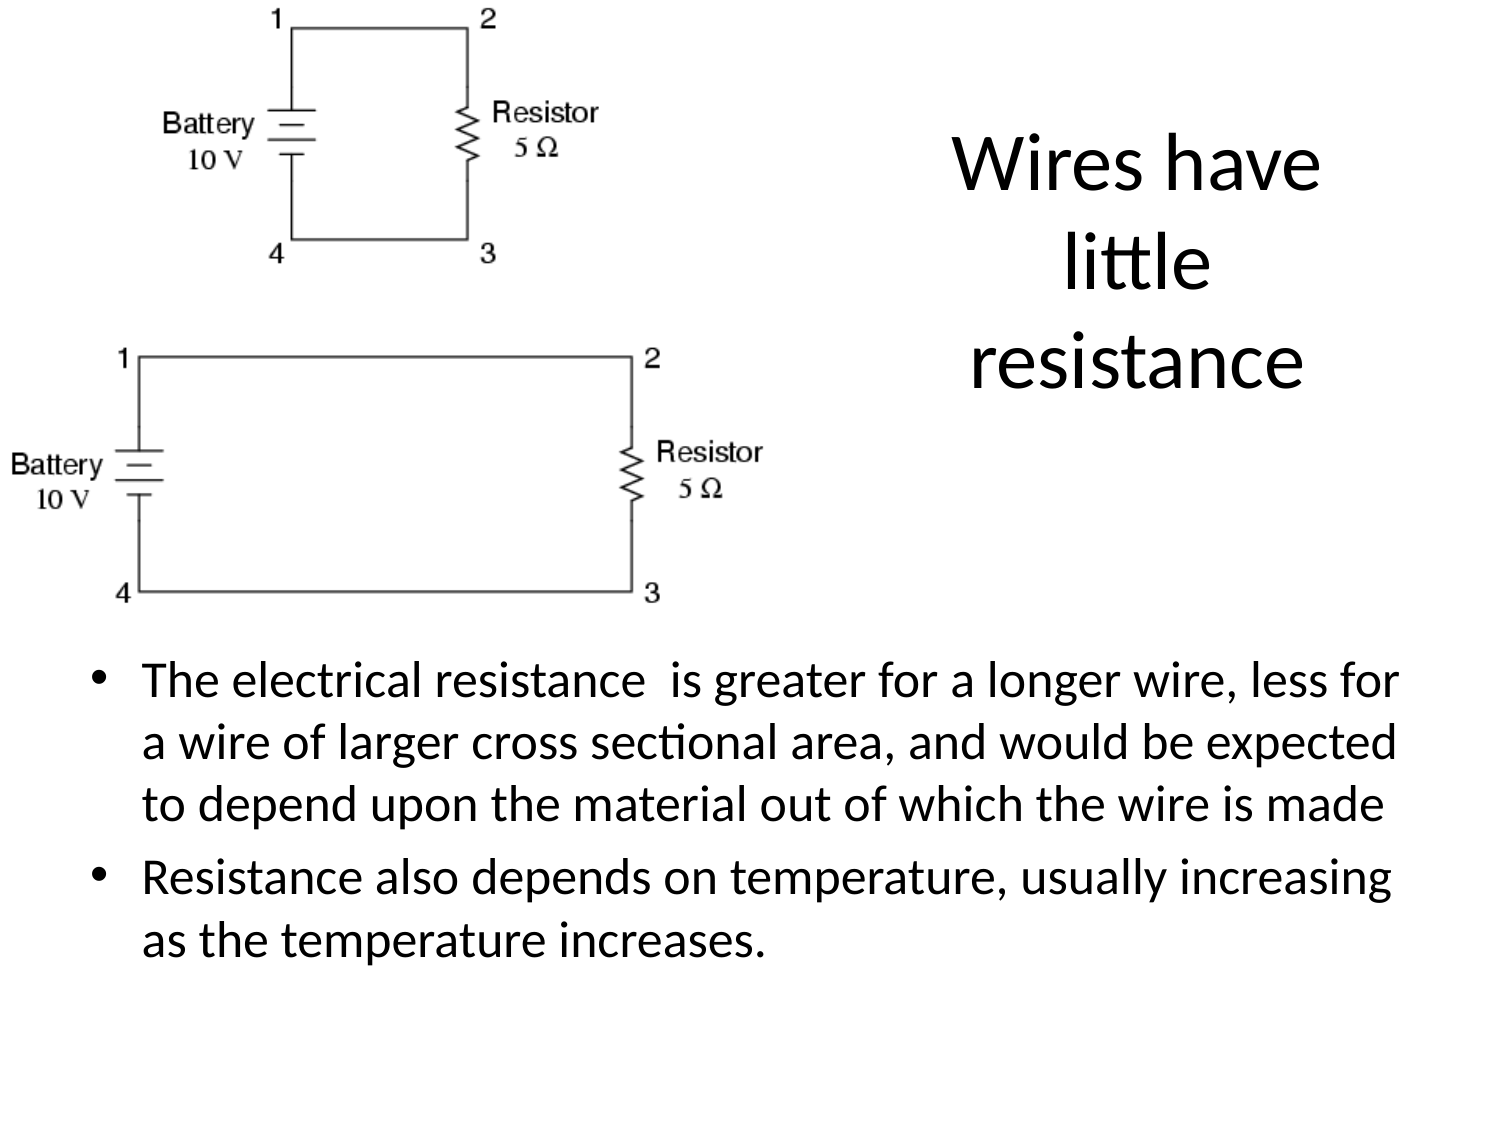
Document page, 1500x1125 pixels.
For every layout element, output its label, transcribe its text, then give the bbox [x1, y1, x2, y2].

list The electrical resistance is greater for a longer wire, less for a wire of larger cross sectional area, and would be expected to depend upon the material out of which the wire is made Resistance also depends on temperature, usually increasing as the temperature increases. [75, 637, 1425, 1005]
picture [0, 0, 771, 615]
title Wires have little resistance [875, 99, 1400, 413]
